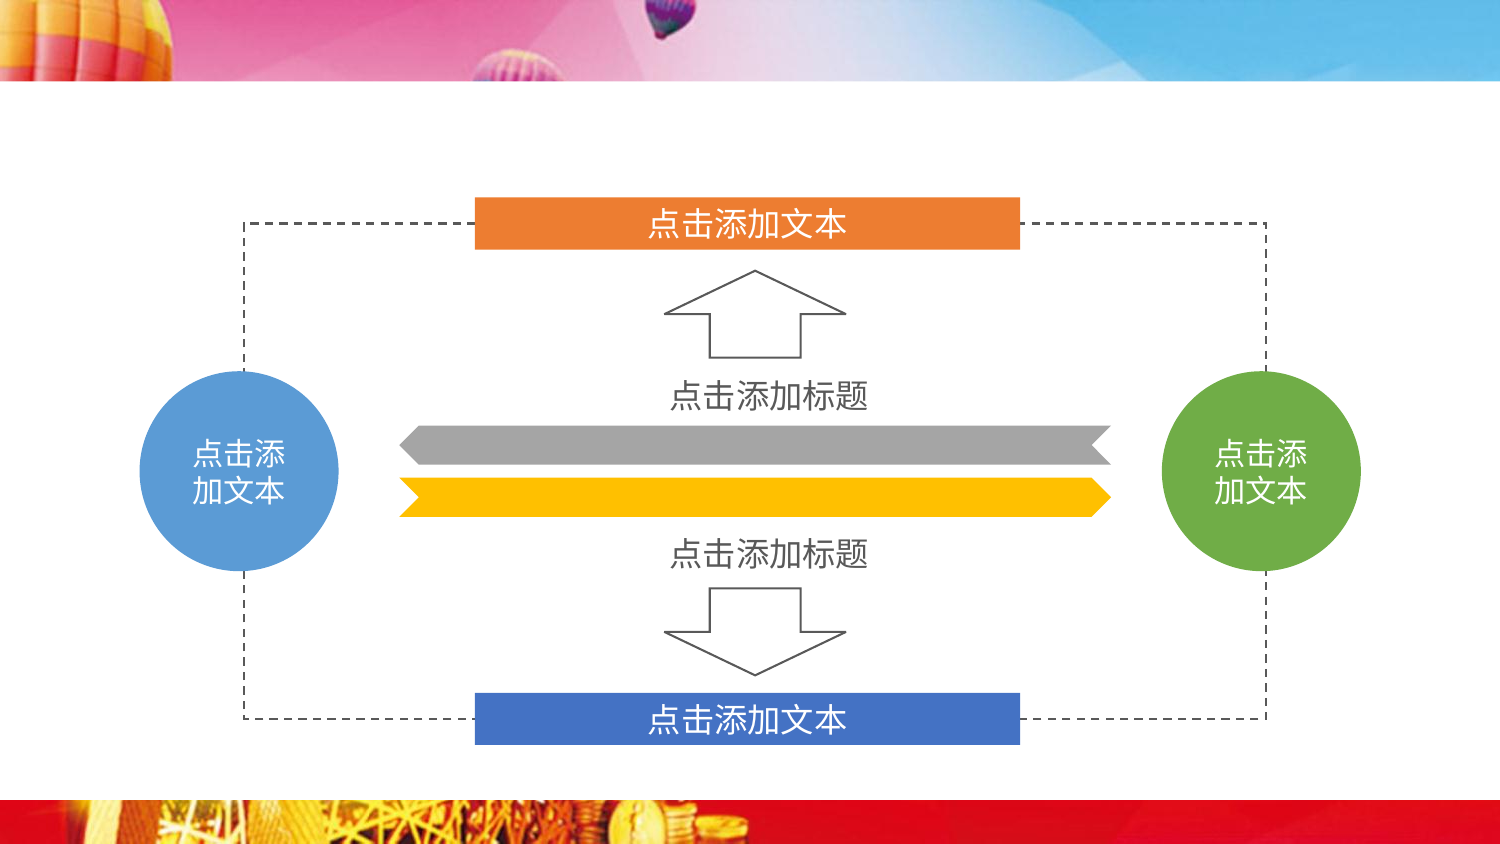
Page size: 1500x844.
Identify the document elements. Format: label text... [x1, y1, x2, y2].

text_box [663, 587, 847, 677]
text_box [397, 424, 1114, 466]
text_box 点击添加文本 [474, 196, 1021, 251]
text_box 点击添加文本 [138, 370, 340, 573]
text_box 点击添加标题 [658, 527, 881, 579]
picture [0, 800, 1500, 844]
text_box 点击添加标题 [658, 370, 881, 421]
text_box [243, 222, 1267, 720]
text_box [396, 476, 1113, 518]
text_box 点击添加文本 [474, 692, 1021, 746]
text_box [663, 269, 847, 359]
picture [0, 0, 1500, 81]
text_box 点击添加文本 [1160, 370, 1362, 573]
